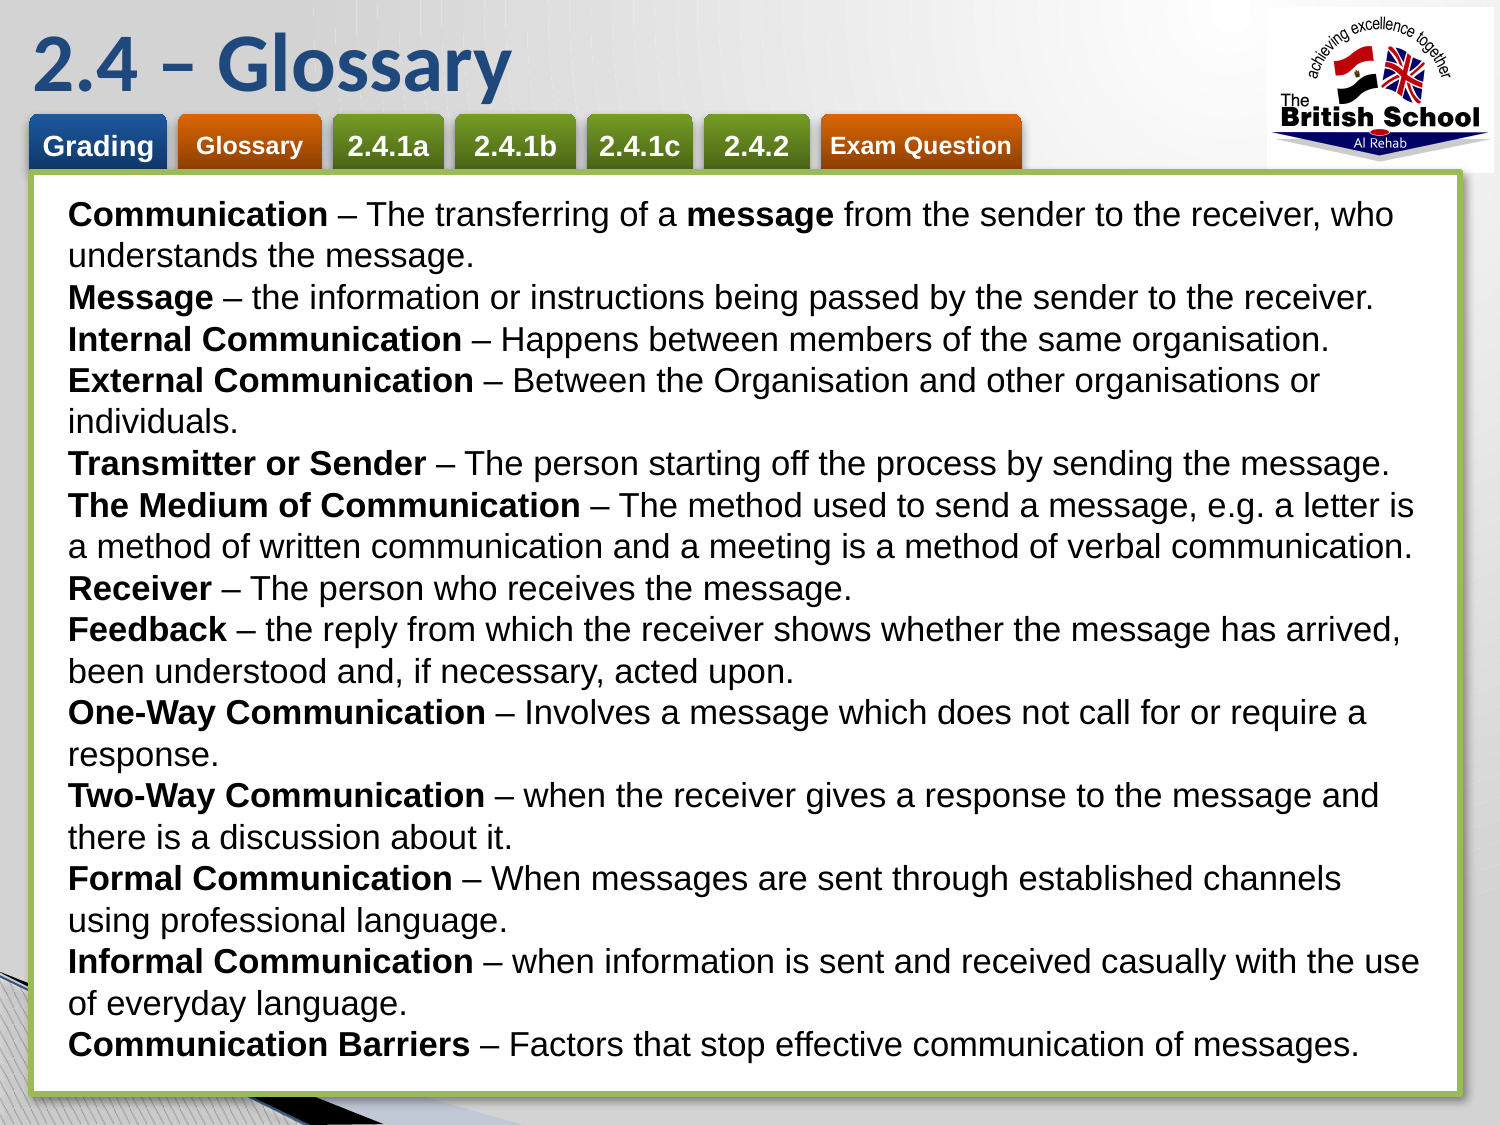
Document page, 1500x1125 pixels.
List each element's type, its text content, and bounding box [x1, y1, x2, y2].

picture [281, 1114, 303, 1125]
picture [1267, 7, 1495, 173]
text_box Communication – The transferring of a message from the sender to the receiver, who understands the message. Message – the information or instructions being passed by the sender to the receiver. Internal Communication – Happens between members of the same organisation. External Communication – Between the Organisation and other organisations or individuals. Transmitter or Sender – The person starting off the process by sending the message. The Medium of Communication – The method used to send a message, e.g. a letter is a method of written communication and a meeting is a method of verbal communication. Receiver – The person who receives the message. Feedback – the reply from which the receiver shows whether the message has arrived, been understood and, if necessary, acted upon. One-Way Communication – Involves a message which does not call for or require a response. Two-Way Communication – when the receiver gives a response to the message and there is a discussion about it. Formal Communication – When messages are sent through established channels using professional language. Informal Communication – when information is sent and received casually with the use of everyday language. Communication Barriers – Factors that stop effective communication of messages. [53, 184, 1447, 1072]
title 2.4 – Glossary [17, 7, 1235, 110]
